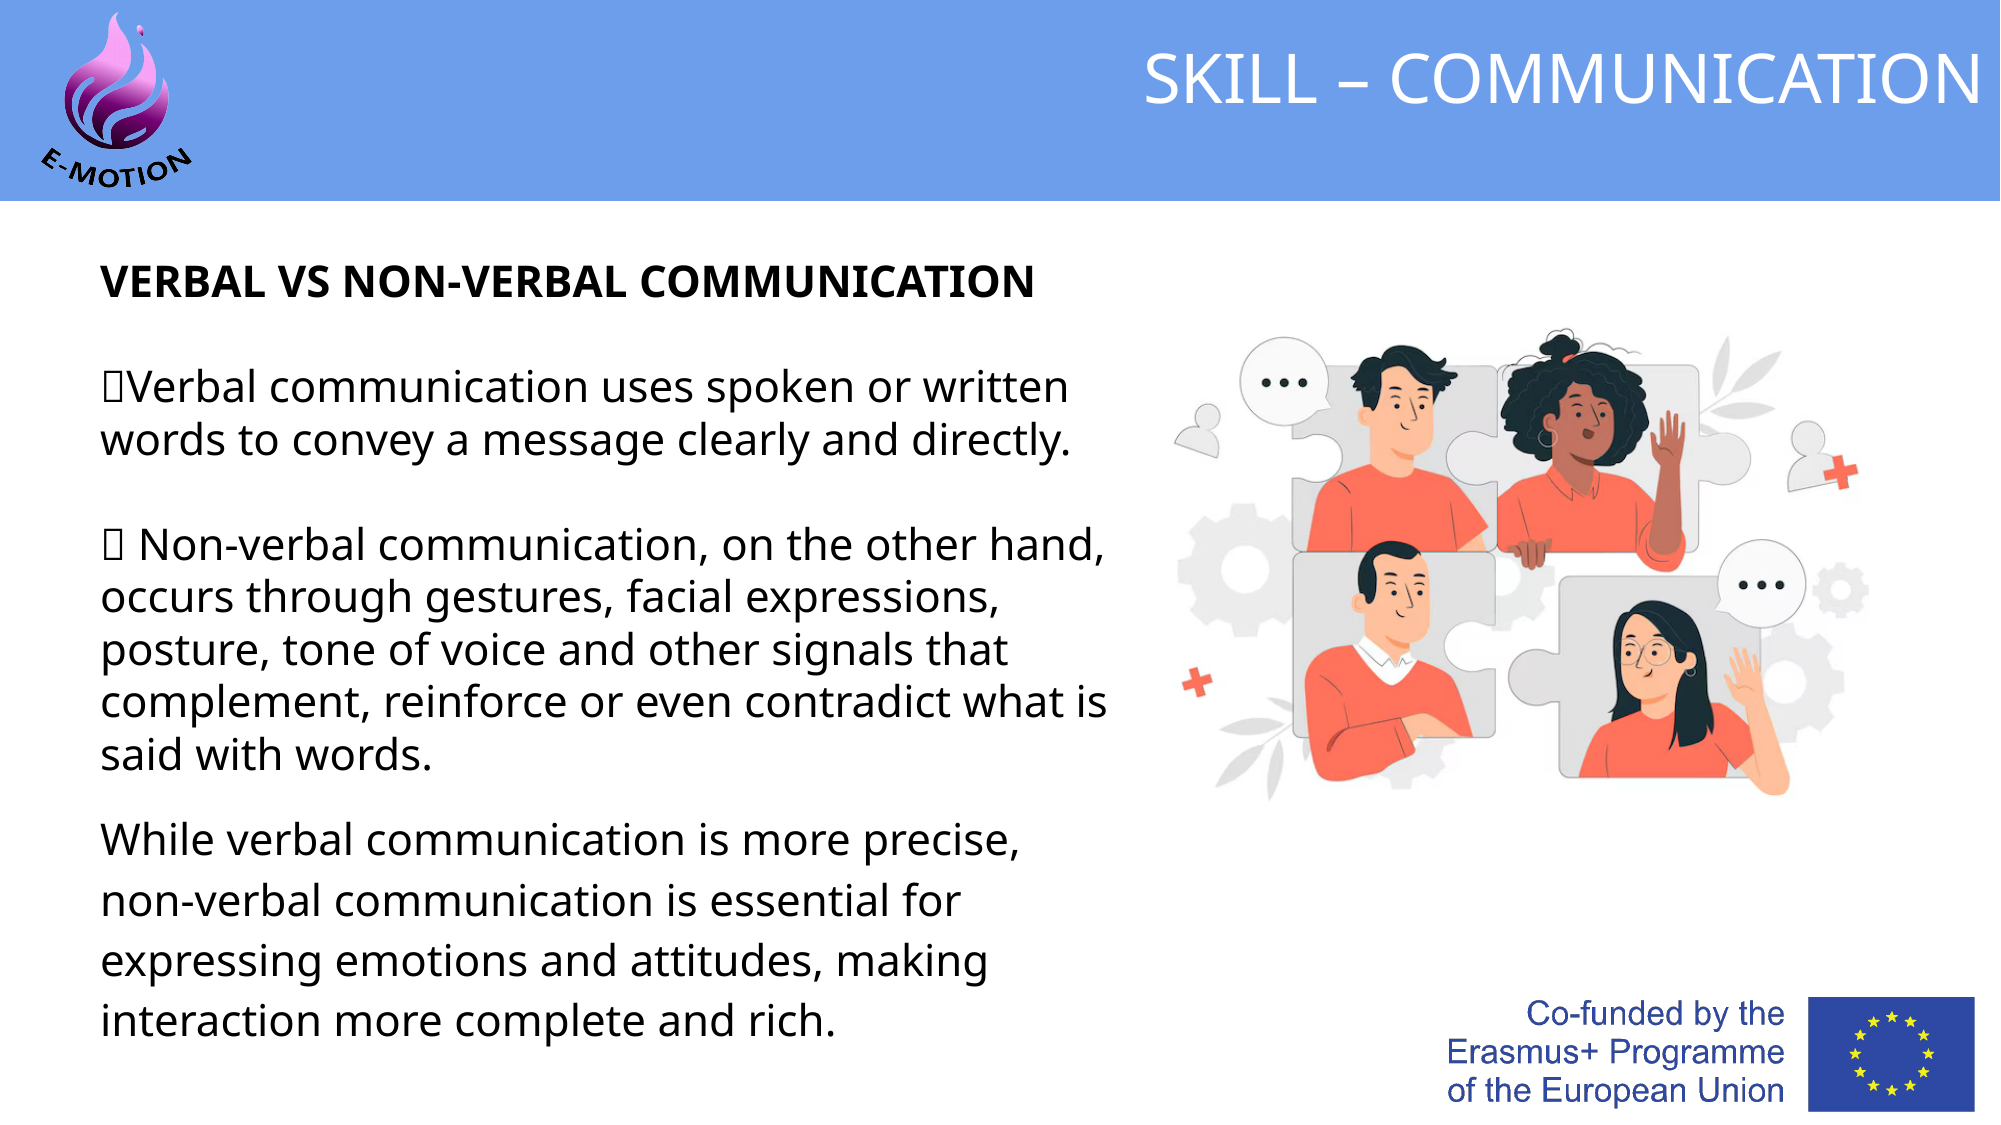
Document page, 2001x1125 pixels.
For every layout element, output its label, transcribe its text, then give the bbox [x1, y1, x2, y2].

picture [0, 0, 253, 247]
text_box SKILL – COMMUNICATION [558, 26, 2000, 302]
picture [1396, 995, 1975, 1116]
picture [1126, 305, 1899, 819]
text_box VERBAL VS NON-VERBAL COMMUNICATION 💬Verbal communication uses spoken or written words to convey a message clearly and directly. 🧍 Non-verbal communication, on the other hand, occurs through gestures, facial expressions, posture, tone of voice and other signals that complement, reinforce or even contradict what is said with words. While verbal communication is more precise, non-verbal communication is essential for expressing emotions and attitudes, making interaction more complete and rich. Over 90% of emotional communication is non-verbal. [85, 246, 1128, 1125]
